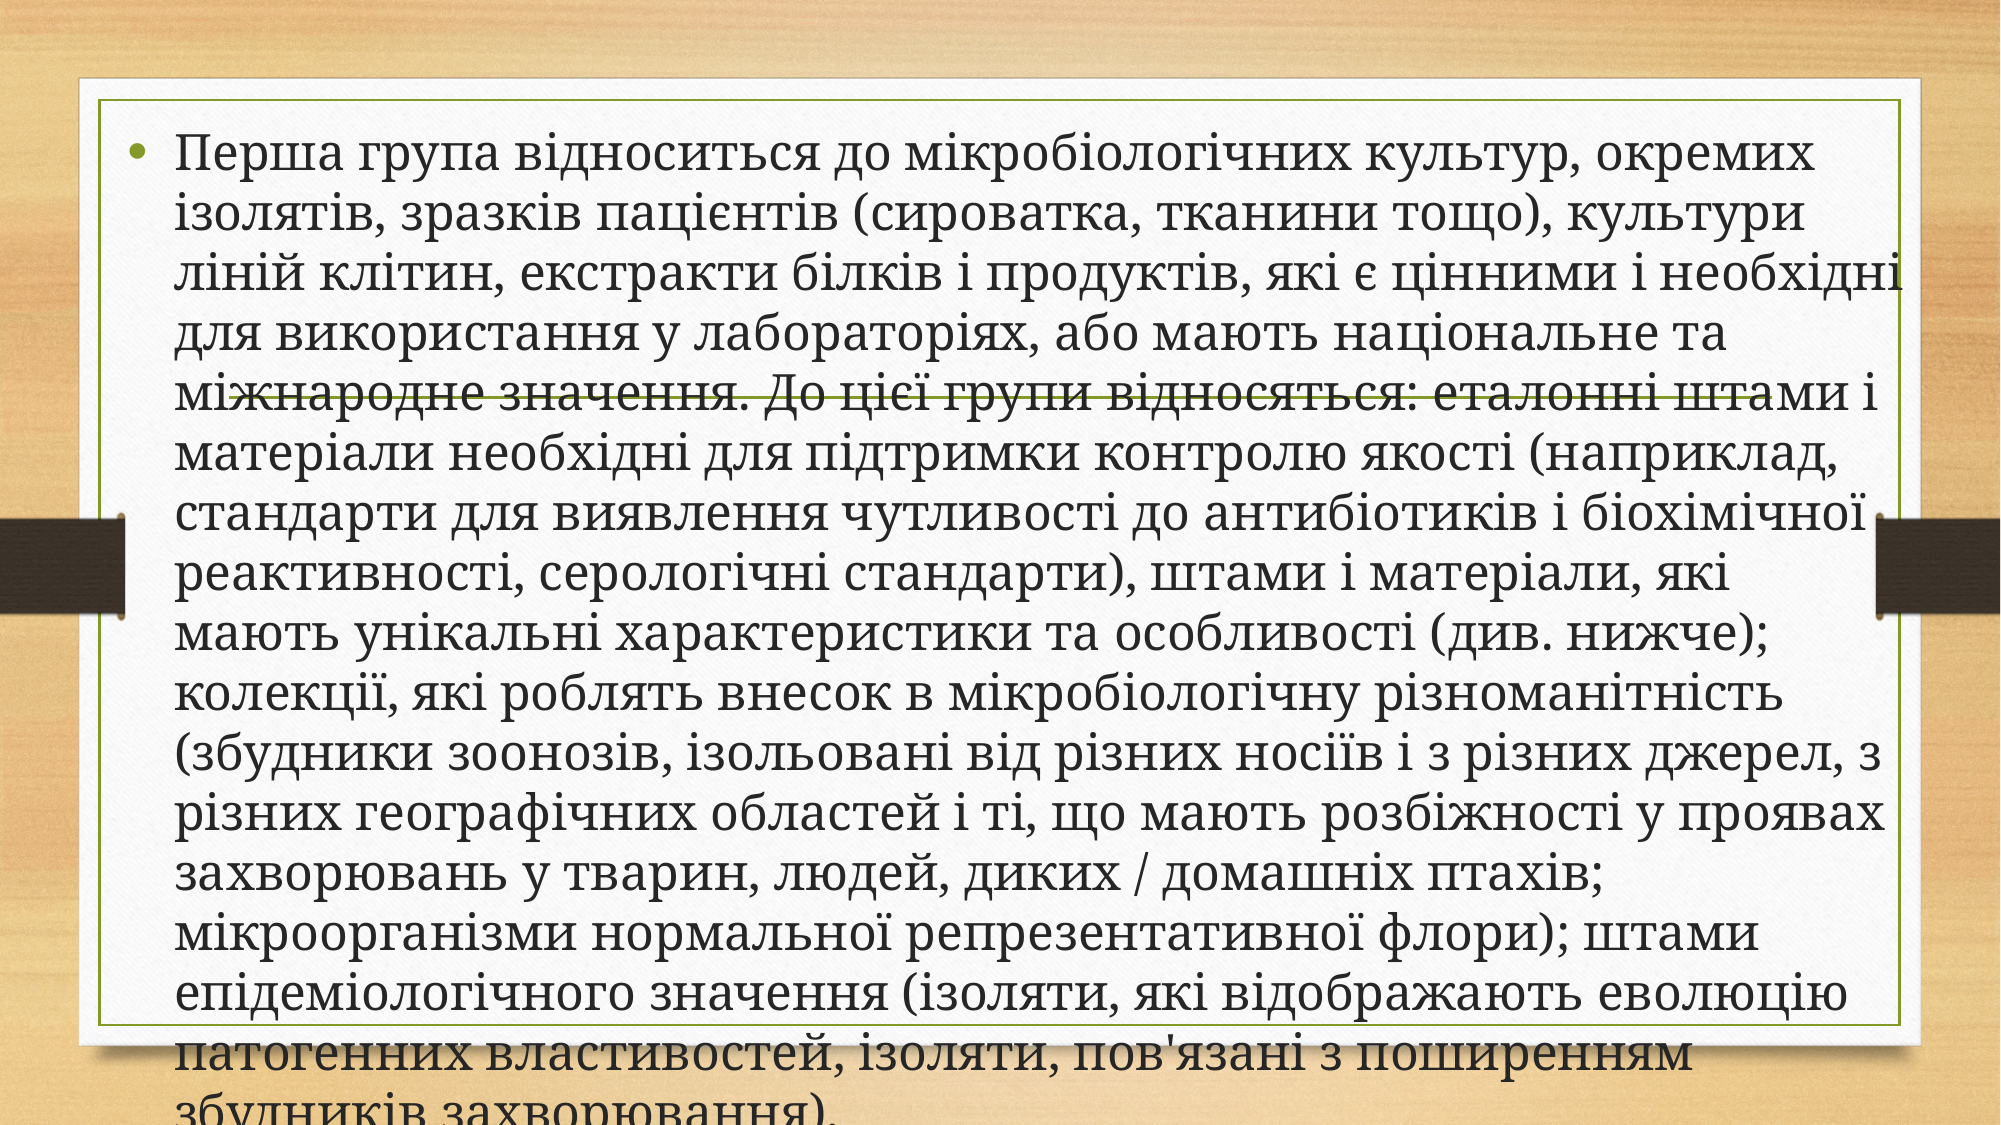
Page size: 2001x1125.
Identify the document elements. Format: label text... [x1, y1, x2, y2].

picture [0, 0, 2001, 1125]
list Перша група відноситься до мікробіологічних культур, окремих ізолятів, зразків пацієнтів (сироватка, тканини тощо), культури ліній клітин, екстракти білків і продуктів, які є цінними і необхідні для використання у лабораторіях, або мають національне та міжнародне значення. До цієї групи відносяться: еталонні штами і матеріали необхідні для підтримки контролю якості (наприклад, стандарти для виявлення чутливості до антибіотиків і біохімічної реактивності, серологічні стандарти), штами і матеріали, які мають унікальні характеристики та особливості (див. нижче); колекції, які роблять внесок в мікробіологічну різноманітність (збудники зоонозів, ізольовані від різних носіїв і з різних джерел, з різних географічних областей і ті, що мають розбіжності у проявах захворювань у тварин, людей, диких / домашніх птахів; мікроорганізми нормальної репрезентативної флори); штами епідеміологічного значення (ізоляти, які відображають еволюцію патогенних властивостей, ізоляти, пов'язані з поширенням збудників захворювання). [112, 112, 1926, 1125]
